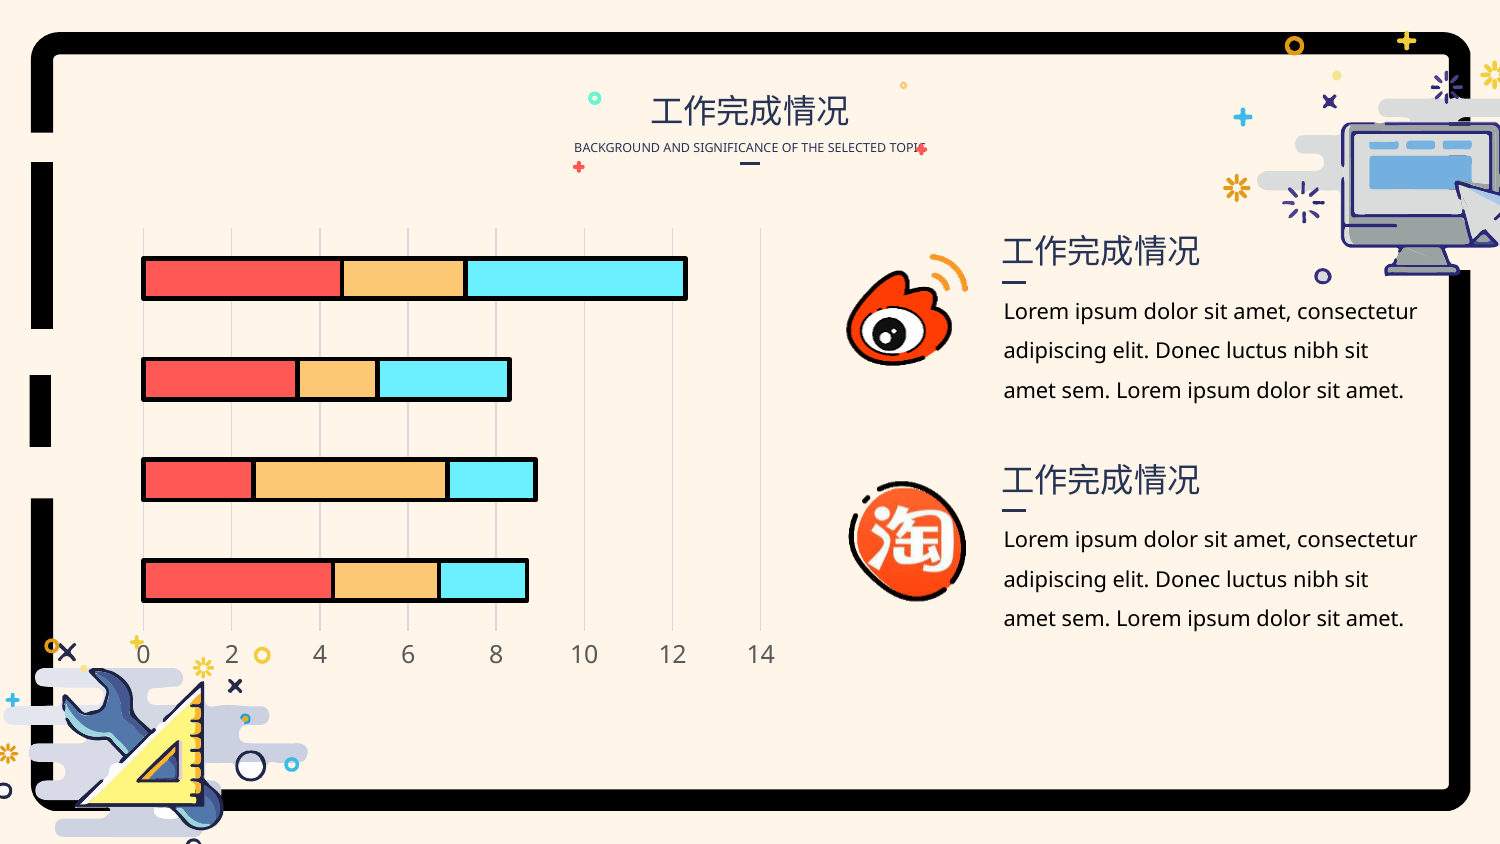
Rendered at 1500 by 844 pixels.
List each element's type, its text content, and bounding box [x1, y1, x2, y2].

picture [787, 211, 1034, 660]
text_box [572, 160, 585, 173]
text_box 工作完成情况 [1006, 223, 1216, 278]
chart [123, 219, 789, 681]
text_box 工作完成情况 [635, 82, 865, 132]
text_box Lorem ipsum dolor sit amet, consectetur adipiscing elit. Donec luctus nibh sit amet sem. Lorem ipsum dolor sit amet. [1034, 505, 1434, 639]
text_box [588, 91, 602, 106]
text_box 工作完成情况 [1034, 451, 1216, 507]
text_box Lorem ipsum dolor sit amet, consectetur adipiscing elit. Donec luctus nibh sit amet sem. Lorem ipsum dolor sit amet. [1006, 277, 1434, 410]
text_box [915, 143, 928, 156]
text_box BACKGROUND AND SIGNIFICANCE OF THE SELECTED TOPIC [559, 132, 941, 163]
text_box [899, 81, 908, 90]
